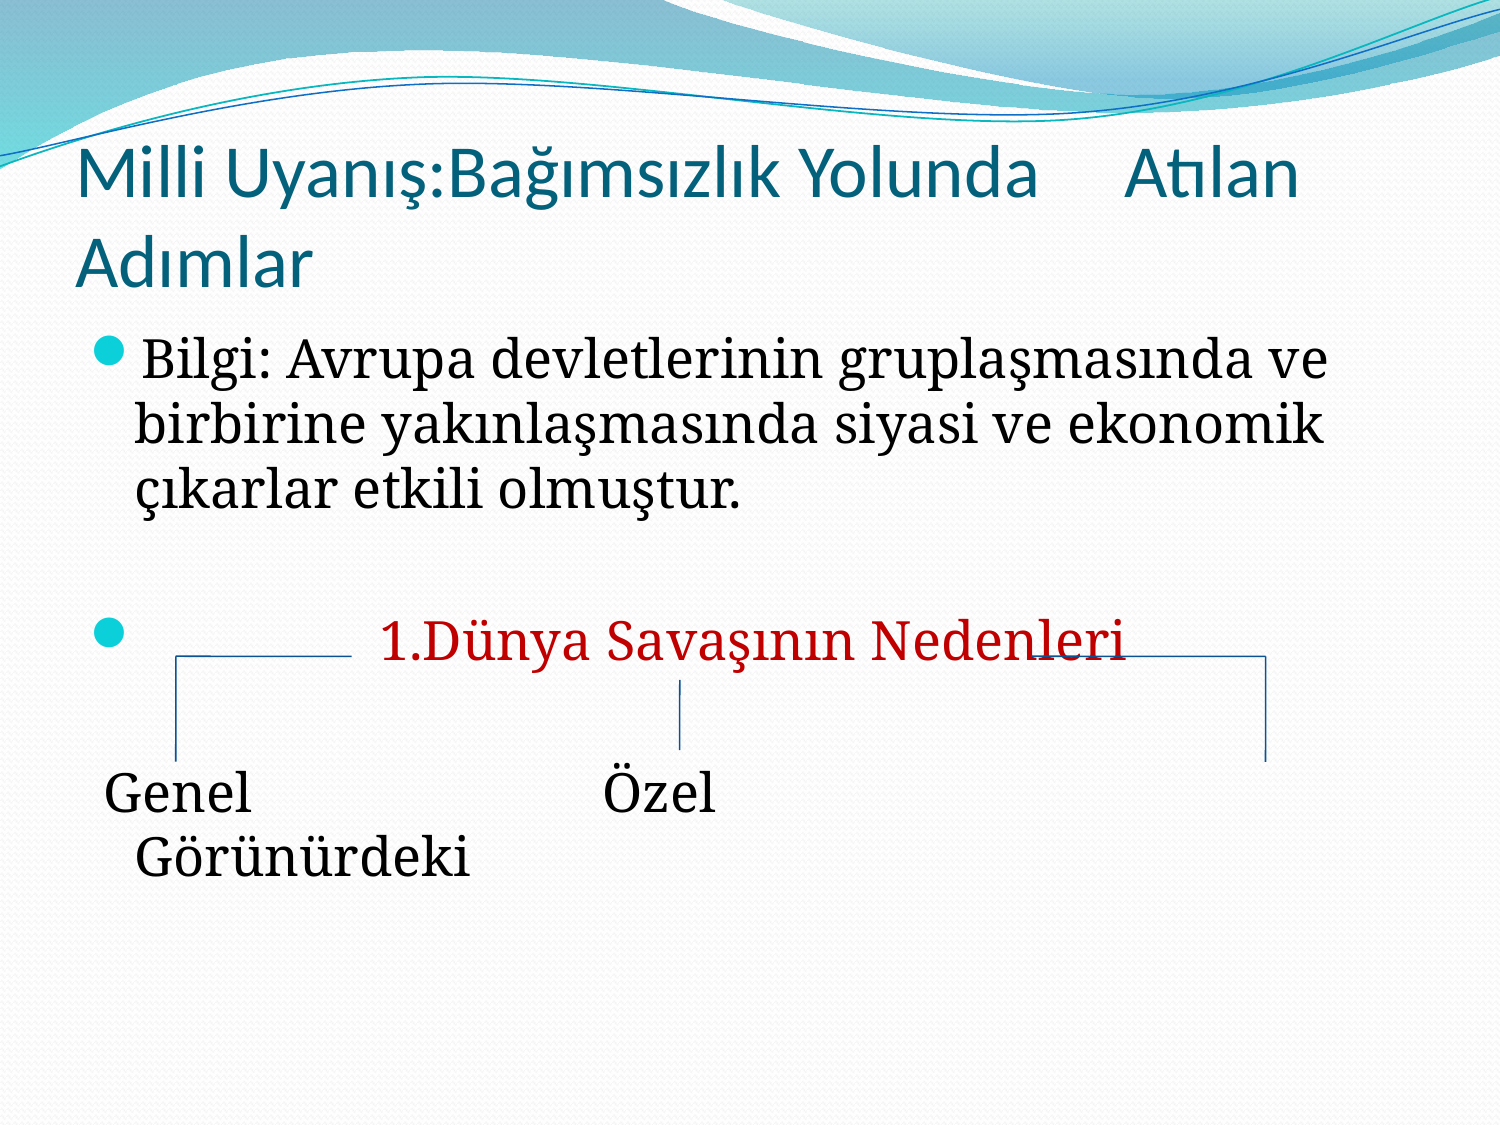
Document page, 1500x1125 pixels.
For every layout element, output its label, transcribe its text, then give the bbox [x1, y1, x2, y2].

title Milli Uyanış:Bağımsızlık Yolunda Atılan Adımlar [75, 115, 1425, 303]
list Bilgi: Avrupa devletlerinin gruplaşmasında ve birbirine yakınlaşmasında siyasi ve ekonomik çıkarlar etkili olmuştur. 1.Dünya Savaşının Nedenleri Genel Özel Görünürdeki [75, 317, 1425, 1038]
